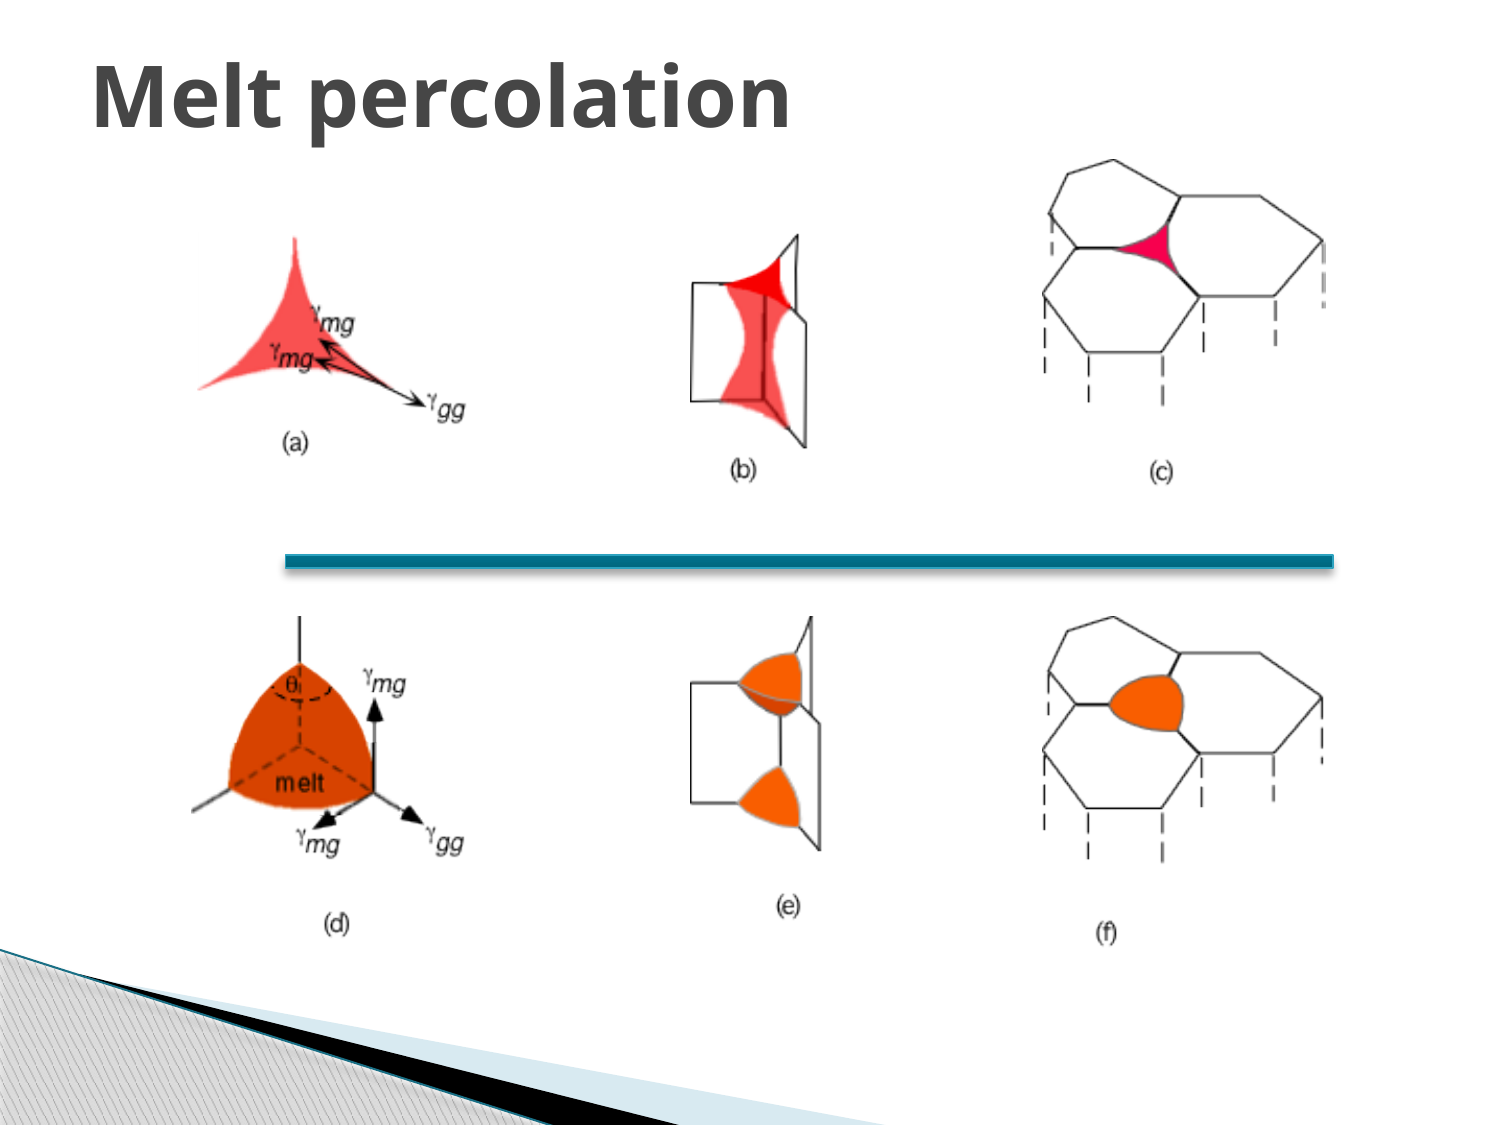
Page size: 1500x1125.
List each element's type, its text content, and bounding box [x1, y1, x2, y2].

picture [197, 232, 469, 460]
picture [1042, 615, 1326, 950]
picture [690, 232, 810, 490]
picture [690, 615, 860, 923]
title Melt percolation [75, 0, 1425, 188]
text_box [285, 554, 1334, 569]
picture [191, 615, 469, 942]
picture [1042, 159, 1326, 489]
